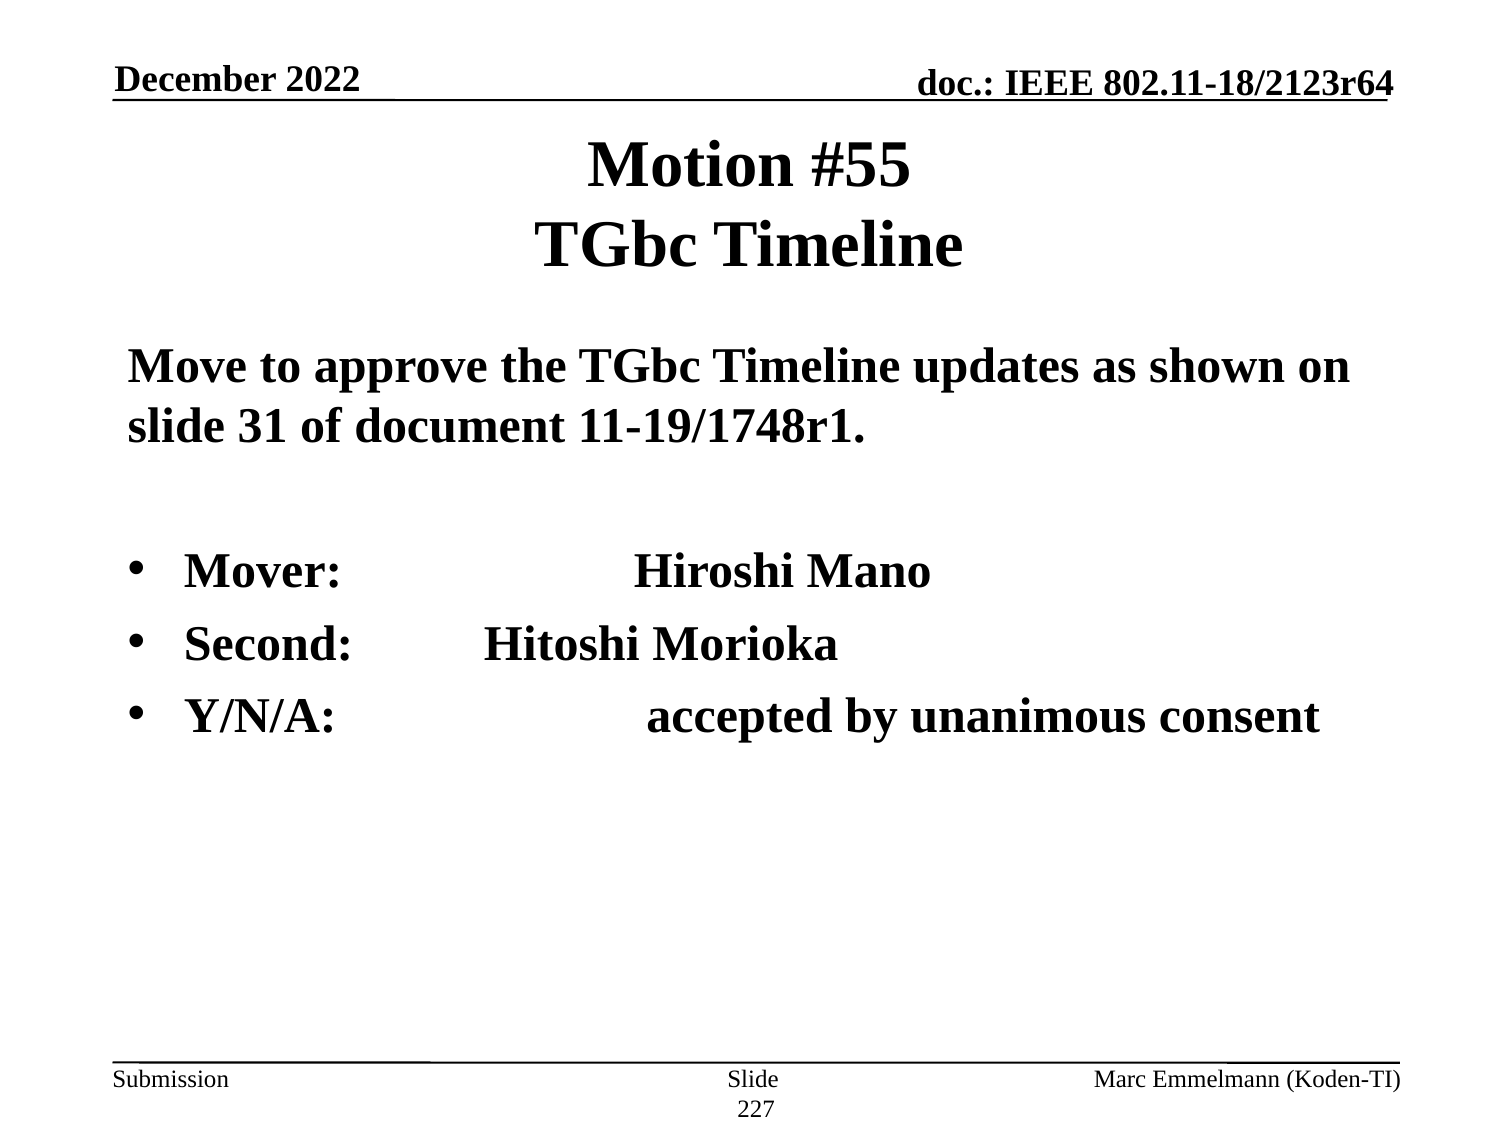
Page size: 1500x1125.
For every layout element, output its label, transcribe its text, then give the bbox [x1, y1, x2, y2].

slide_number Slide 227 [712, 1061, 800, 1123]
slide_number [114, 54, 423, 100]
title Motion #55 TGbc Timeline [112, 112, 1388, 288]
list Move to approve the TGbc Timeline updates as shown on slide 31 of document 11-19/1748r1. Mover: Hiroshi Mano Second: Hitoshi Morioka Y/N/A: accepted by unanimous consent [112, 324, 1388, 1000]
footer Marc Emmelmann (Koden-TI) [878, 1061, 1402, 1093]
